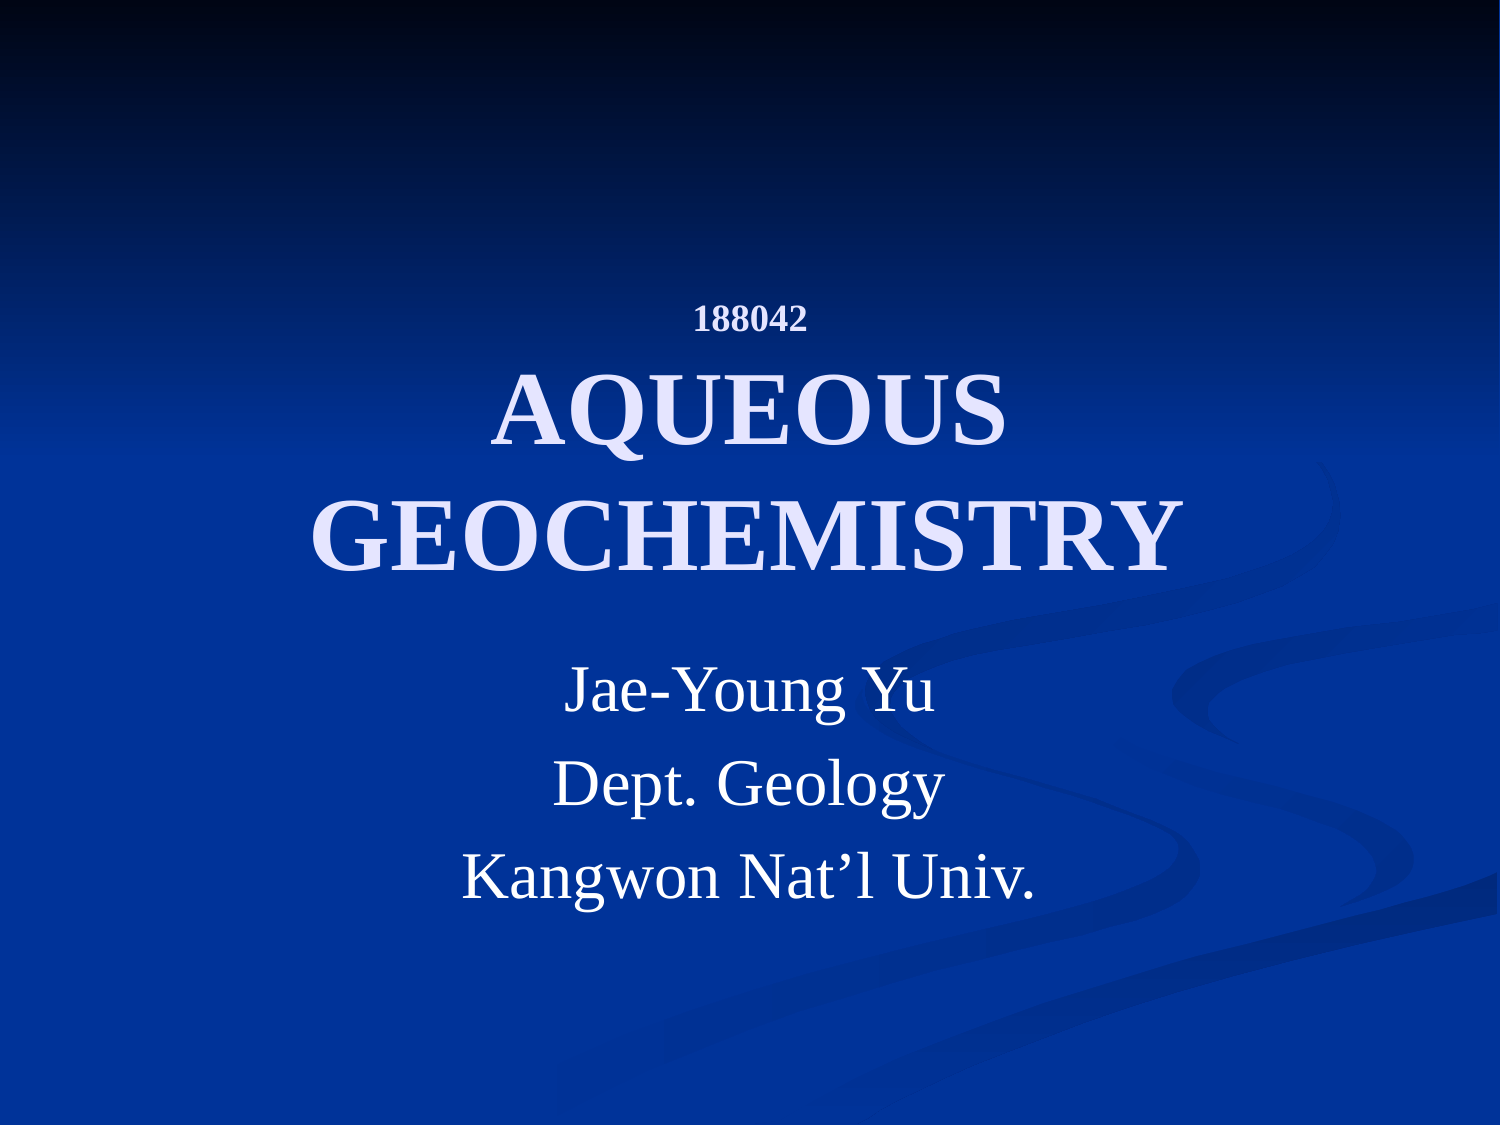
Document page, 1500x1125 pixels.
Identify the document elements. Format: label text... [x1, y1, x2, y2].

subtitle Jae-Young Yu Dept. Geology Kangwon Nat’l Univ. [224, 637, 1276, 926]
title 188042 AQUEOUS GEOCHEMISTRY [112, 284, 1388, 601]
